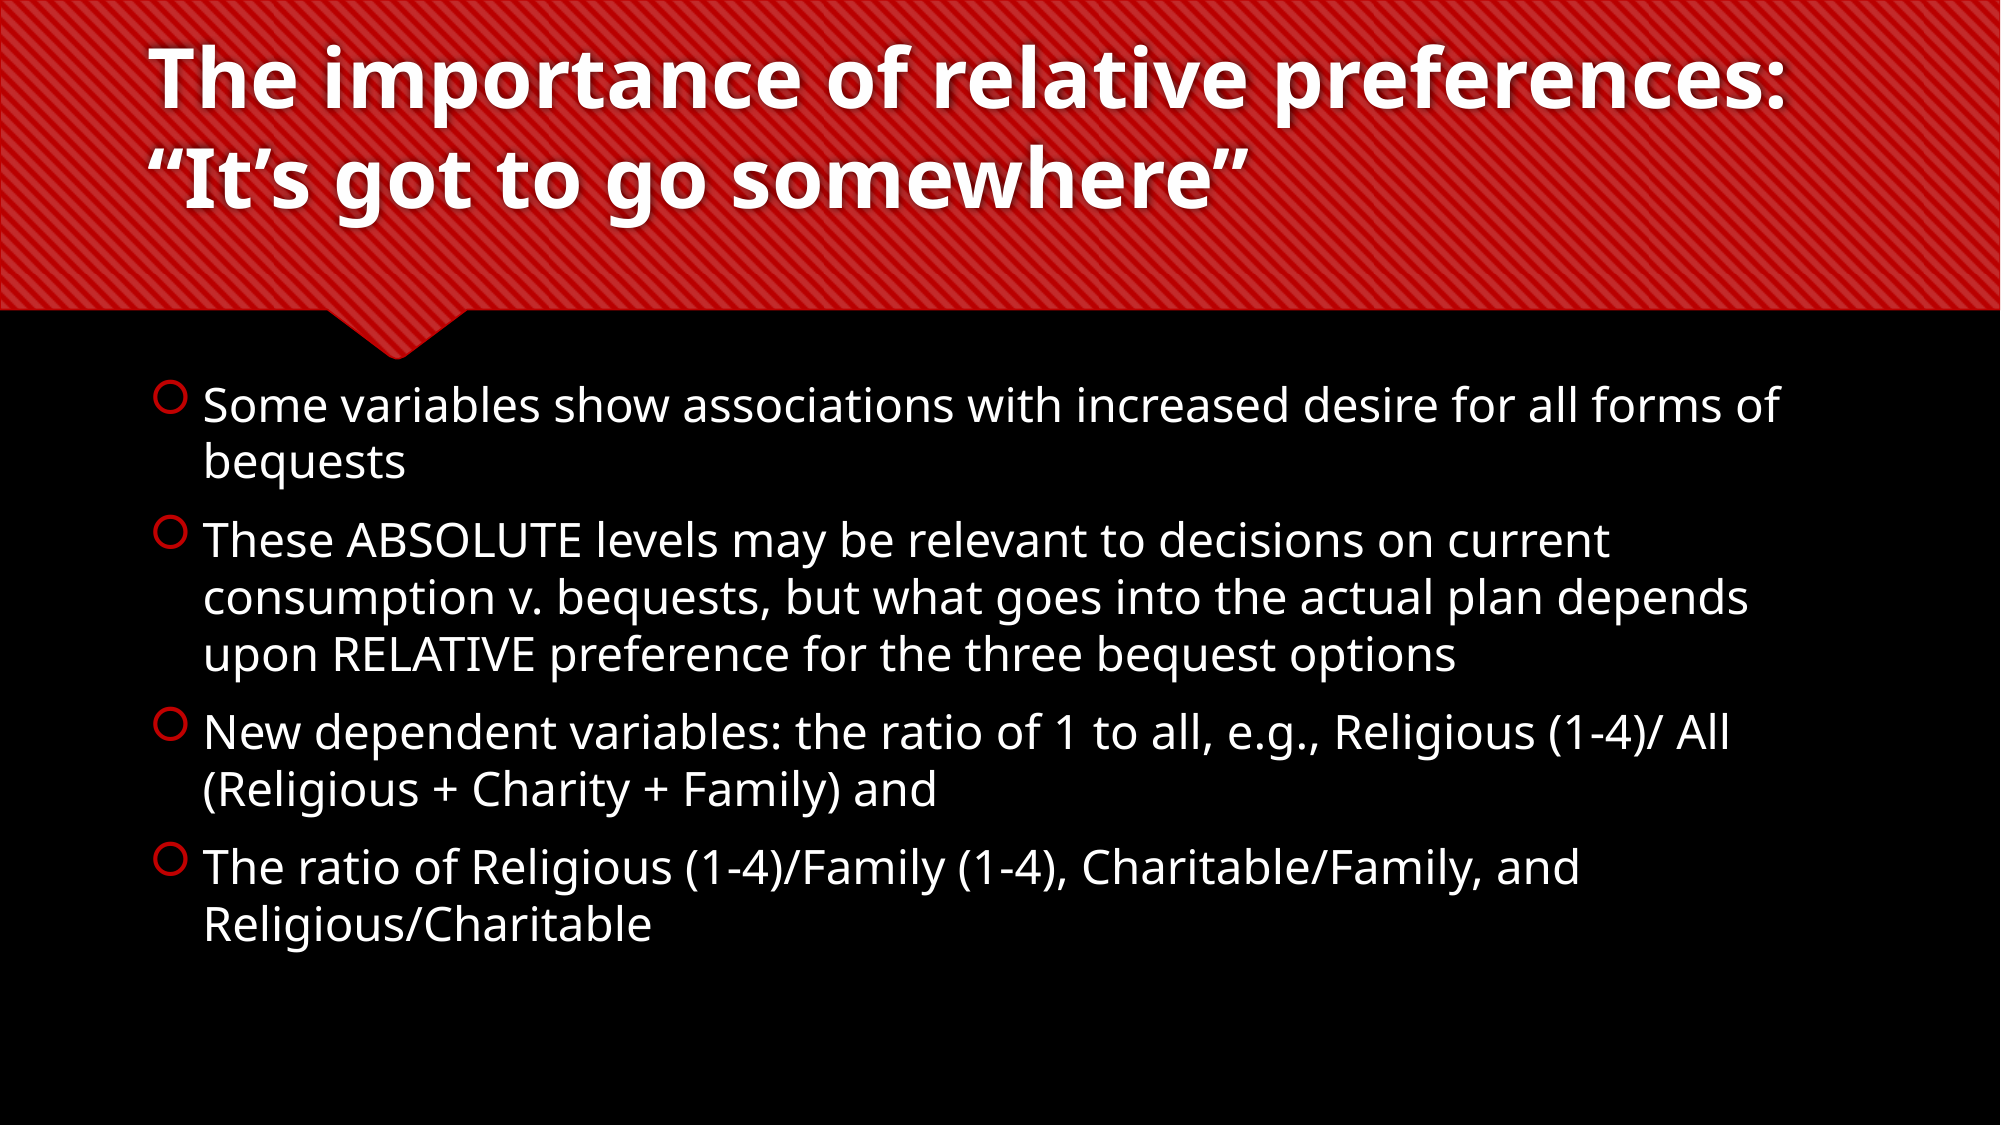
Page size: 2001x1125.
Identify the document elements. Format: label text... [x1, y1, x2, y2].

title The importance of relative preferences: “It’s got to go somewhere” [132, 22, 1868, 233]
list Some variables show associations with increased desire for all forms of bequests These ABSOLUTE levels may be relevant to decisions on current consumption v. bequests, but what goes into the actual plan depends upon RELATIVE preference for the three bequest options New dependent variables: the ratio of 1 to all, e.g., Religious (1-4)/ All (Religious + Charity + Family) and The ratio of Religious (1-4)/Family (1-4), Charitable/Family, and Religious/Charitable [134, 364, 1866, 962]
